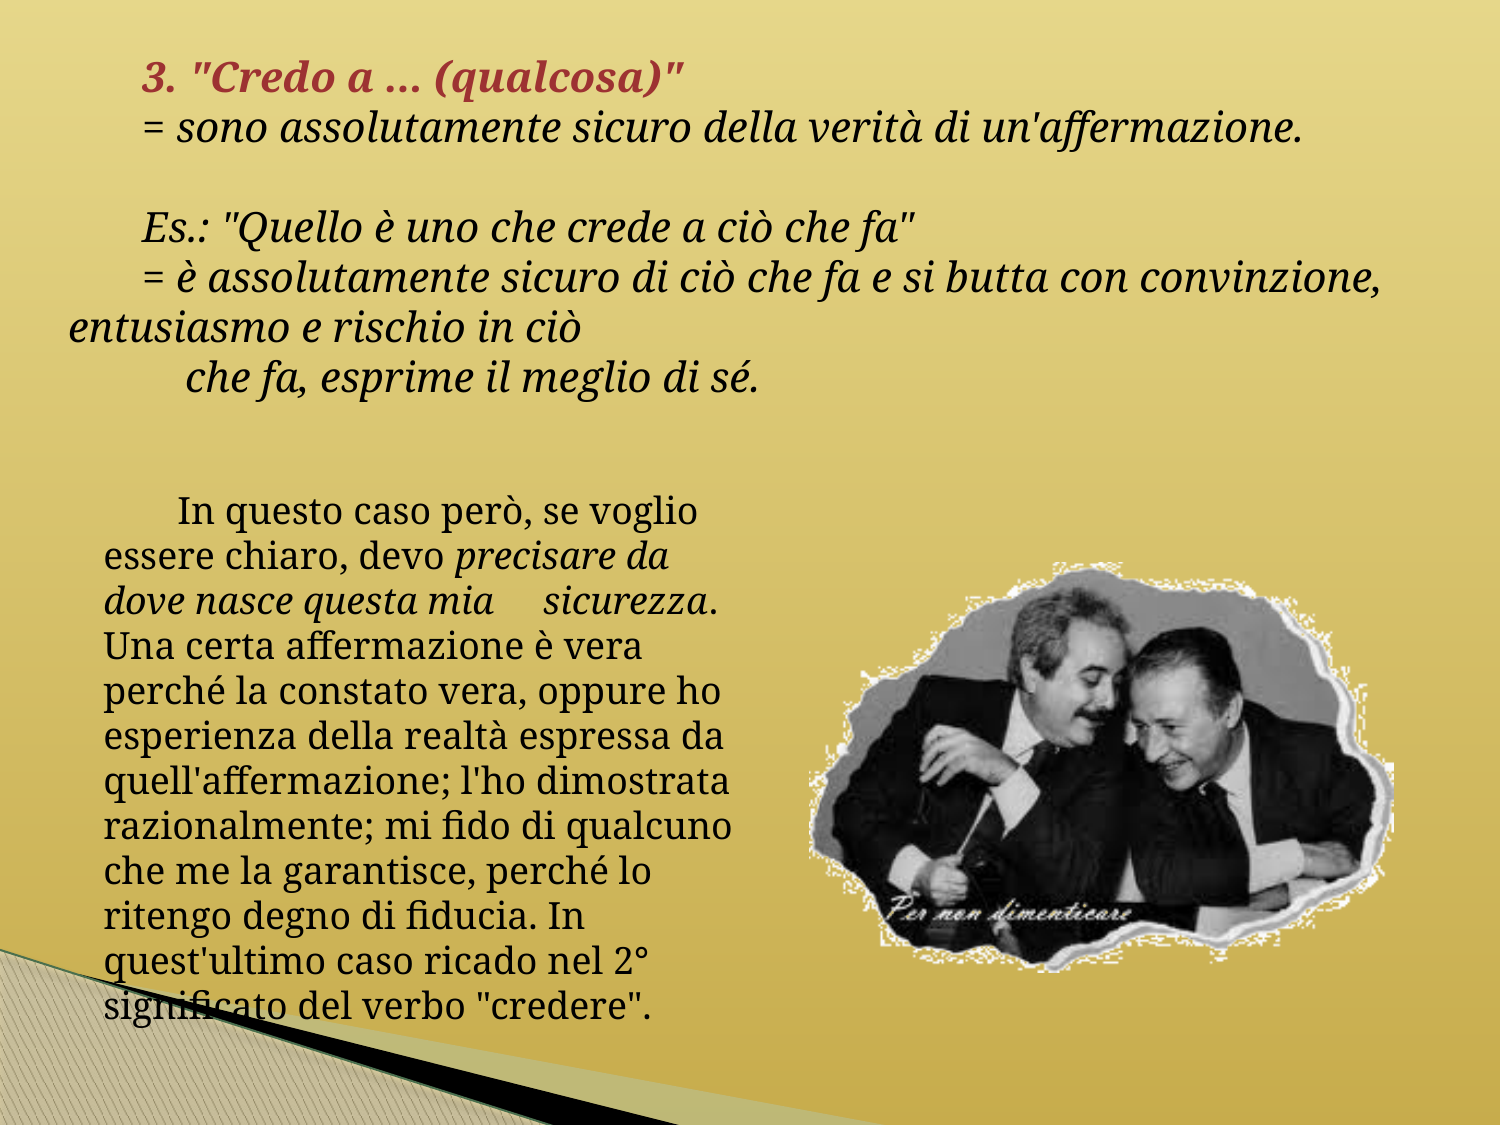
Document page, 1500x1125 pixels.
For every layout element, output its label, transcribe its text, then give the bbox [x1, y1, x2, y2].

text_box In questo caso però, se voglio essere chiaro, devo precisare da dove nasce questa mia sicurezza. Una certa affermazione è vera perché la constato vera, oppure ho esperienza della realtà espressa da quell'affermazione; l'ho dimostrata razionalmente; mi fido di qualcuno che me la garantisce, perché lo ritengo degno di fiducia. In quest'ultimo caso ricado nel 2° significato del verbo "credere". [88, 479, 750, 1035]
picture [808, 562, 1394, 973]
text_box 3. "Credo a ... (qualcosa)" = sono assolutamente sicuro della verità di un'affermazione. Es.: "Quello è uno che crede a ciò che fa" = è assolutamente sicuro di ciò che fa e si butta con convinzione, entusiasmo e rischio in ciò che fa, esprime il meglio di sé. [53, 42, 1424, 408]
